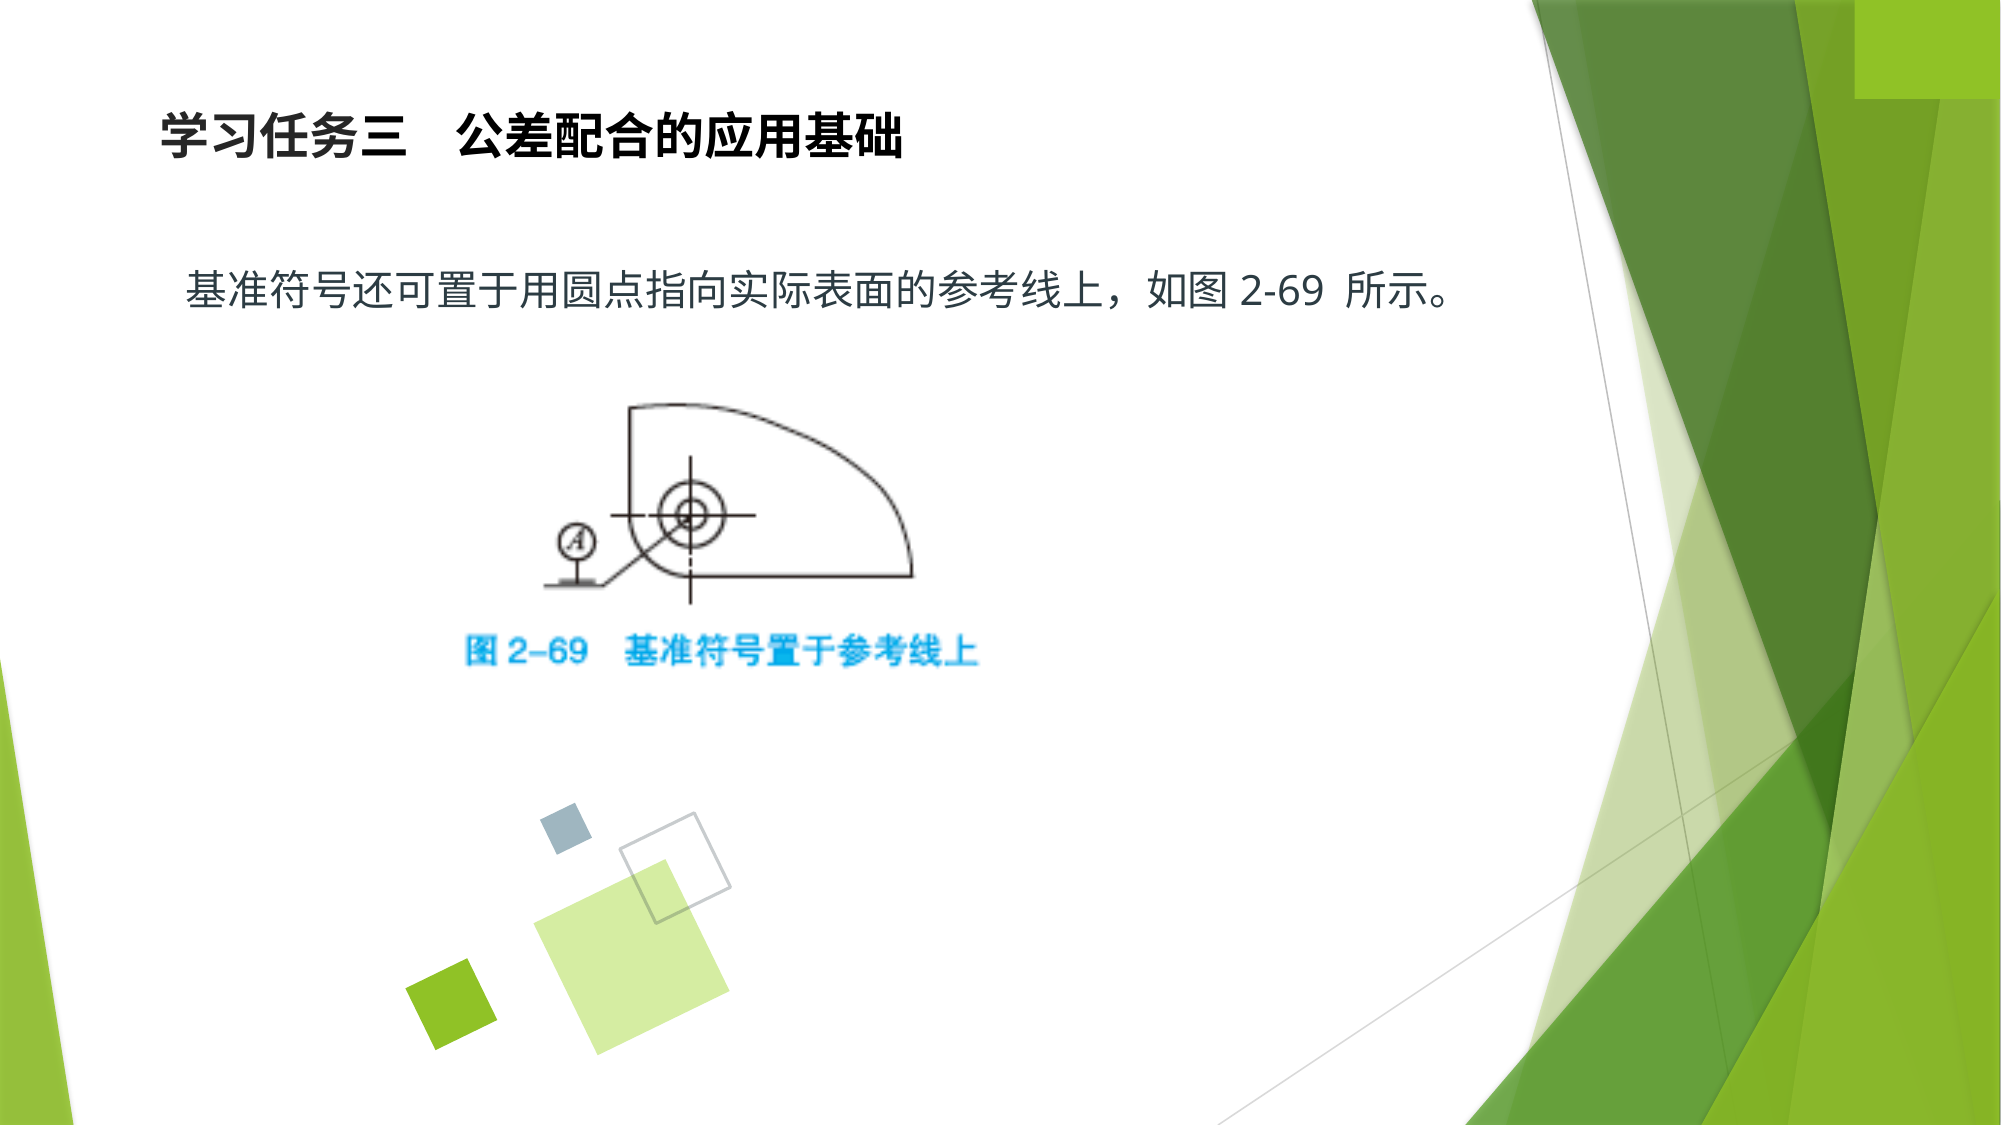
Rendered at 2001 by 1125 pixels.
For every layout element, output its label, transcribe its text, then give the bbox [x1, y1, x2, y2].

text_box 学习任务三 公差配合的应用基础 [144, 85, 1856, 216]
picture [411, 381, 1066, 687]
text_box 基准符号还可置于用圆点指向实际表面的参考线上，如图2-69 所示。 [171, 256, 1580, 322]
text_box [1853, 0, 2000, 100]
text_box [402, 800, 736, 1062]
